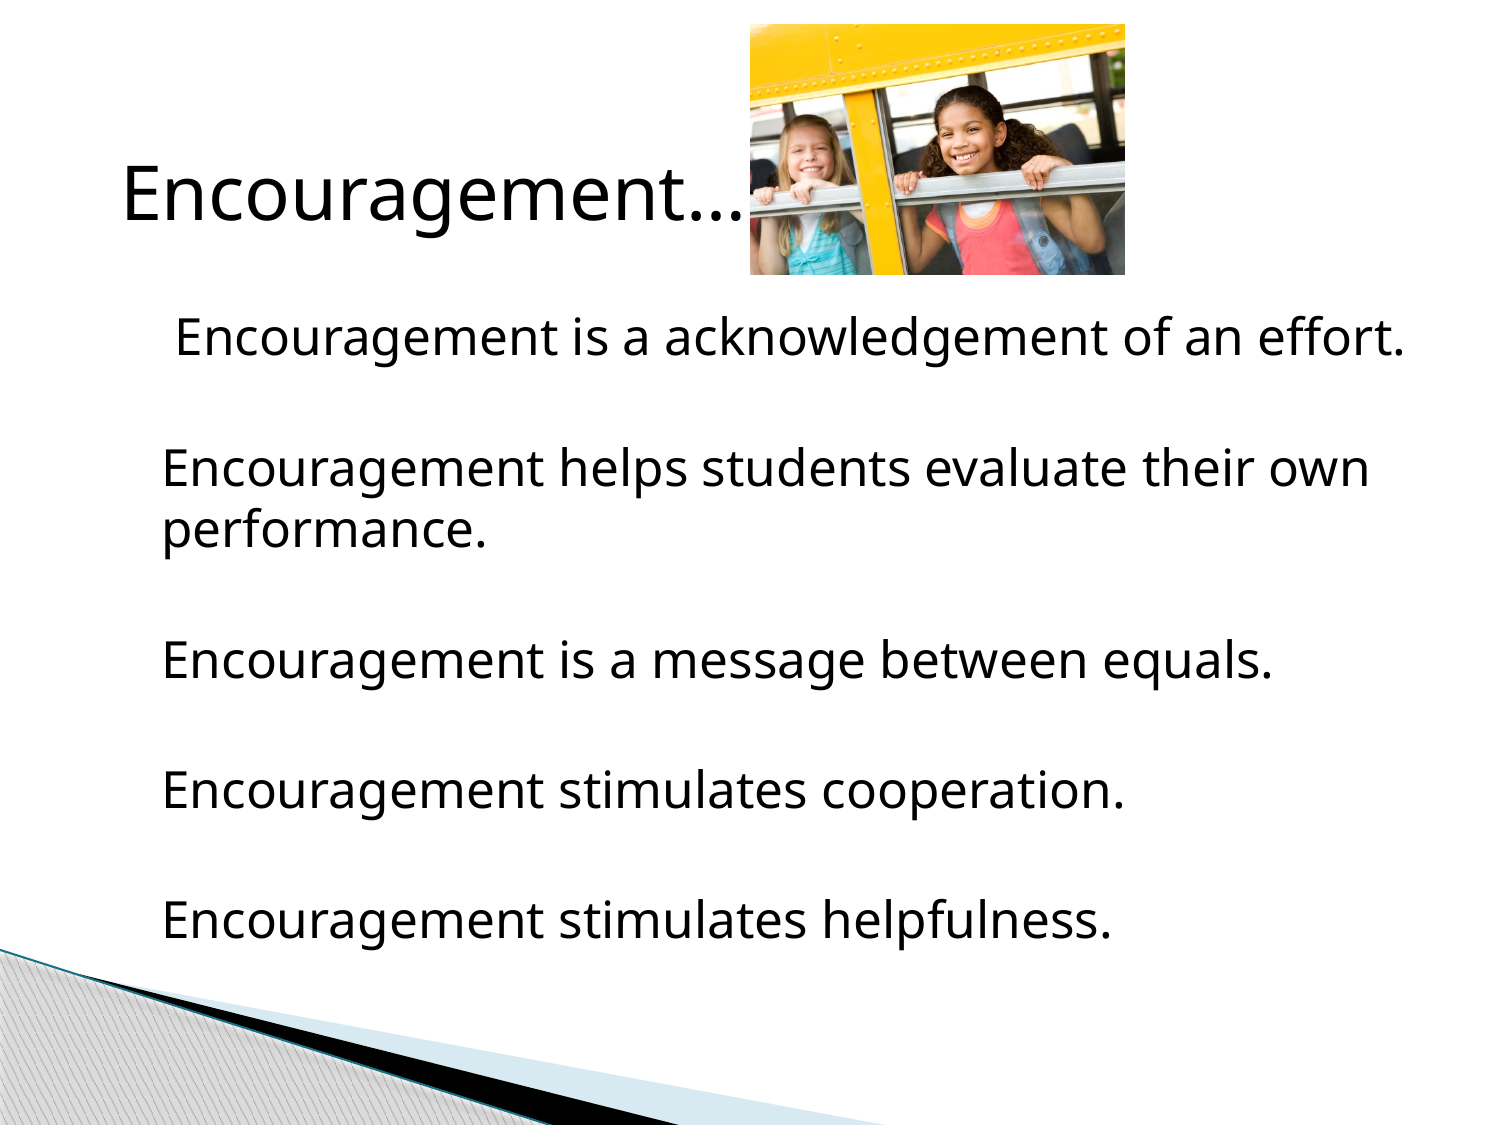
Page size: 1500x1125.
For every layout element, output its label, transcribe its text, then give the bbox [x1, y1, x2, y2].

picture [749, 24, 1125, 276]
list Encouragement… Encouragement is a acknowledgement of an effort. Encouragement helps students evaluate their own performance. Encouragement is a message between equals. Encouragement stimulates cooperation. Encouragement stimulates helpfulness. [87, 137, 1425, 986]
